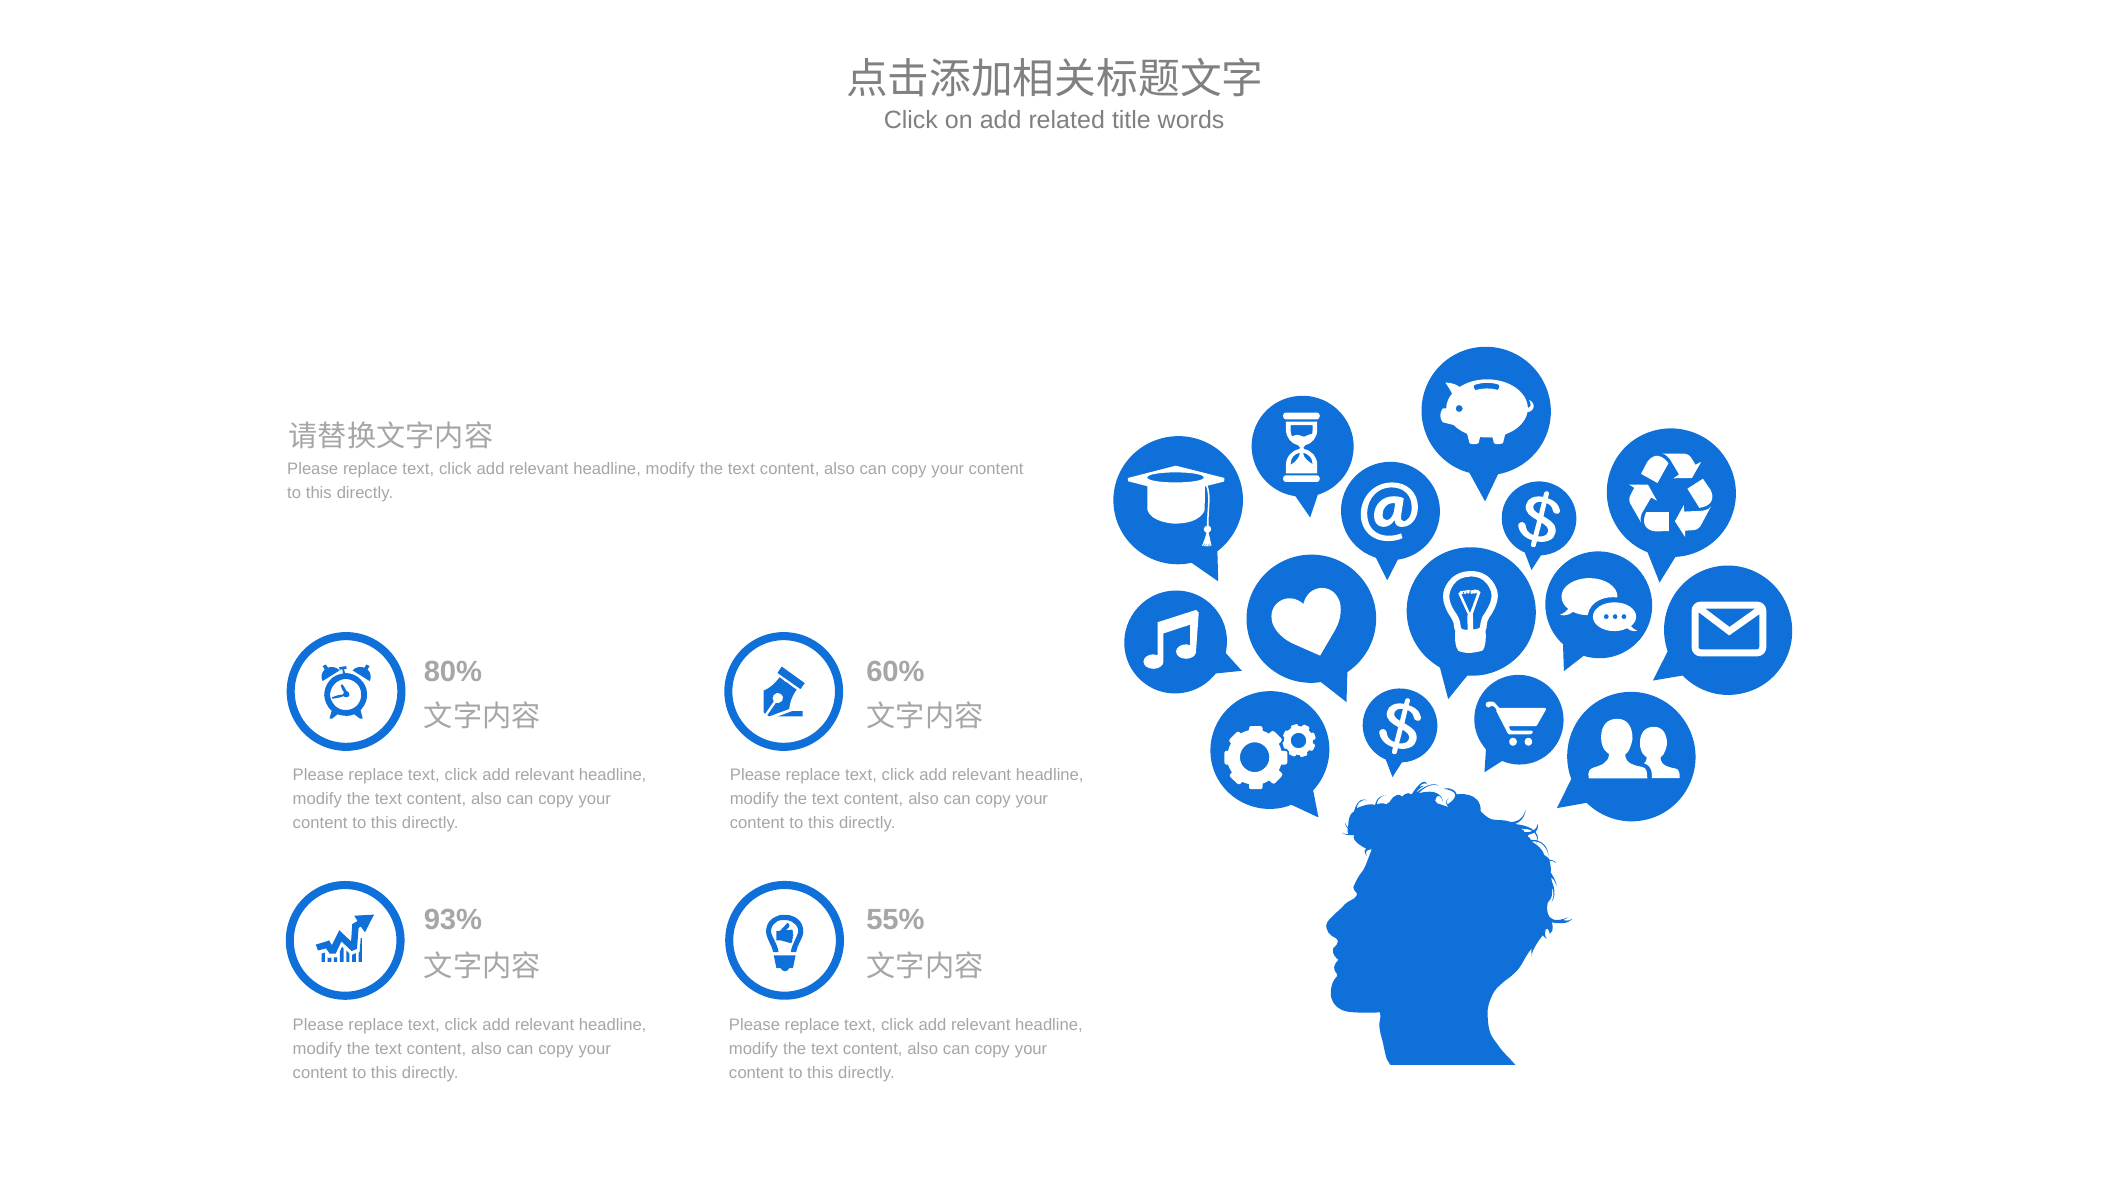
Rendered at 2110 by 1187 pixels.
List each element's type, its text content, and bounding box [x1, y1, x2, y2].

text_box 文字内容 [409, 932, 556, 990]
text_box Please replace text, click add relevant headline, modify the text content, also can copy your content to this directly. [715, 752, 1108, 840]
text_box 80% [408, 638, 498, 696]
text_box [352, 664, 371, 682]
text_box 点击添加相关标题文字 [803, 44, 1307, 107]
text_box 请替换文字内容 [274, 402, 509, 446]
text_box Please replace text, click add relevant headline, modify the text content, also can copy your content to this directly. [278, 1002, 672, 1090]
text_box [321, 952, 325, 962]
text_box [766, 914, 804, 953]
text_box [285, 631, 407, 752]
text_box [346, 950, 350, 962]
text_box [763, 666, 805, 717]
text_box Please replace text, click add relevant headline, modify the text content, also can copy your content to this directly. [278, 752, 672, 840]
text_box 文字内容 [851, 932, 999, 990]
text_box 文字内容 [409, 682, 556, 740]
text_box [315, 914, 375, 954]
text_box [358, 938, 362, 962]
text_box 93% [408, 886, 498, 943]
text_box Please replace text, click add relevant headline, modify the text content, also can copy your content to this directly. [272, 446, 1051, 509]
text_box 60% [851, 638, 940, 696]
text_box Please replace text, click add relevant headline, modify the text content, also can copy your content to this directly. [714, 1002, 1108, 1090]
text_box [339, 946, 344, 962]
text_box [284, 879, 406, 1001]
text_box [1108, 338, 1800, 1065]
text_box 55% [851, 886, 940, 943]
text_box [724, 879, 846, 1001]
text_box Click on add related title words [864, 95, 1246, 158]
text_box [321, 664, 367, 719]
text_box [773, 955, 796, 972]
text_box [723, 631, 845, 752]
text_box 文字内容 [851, 682, 999, 740]
